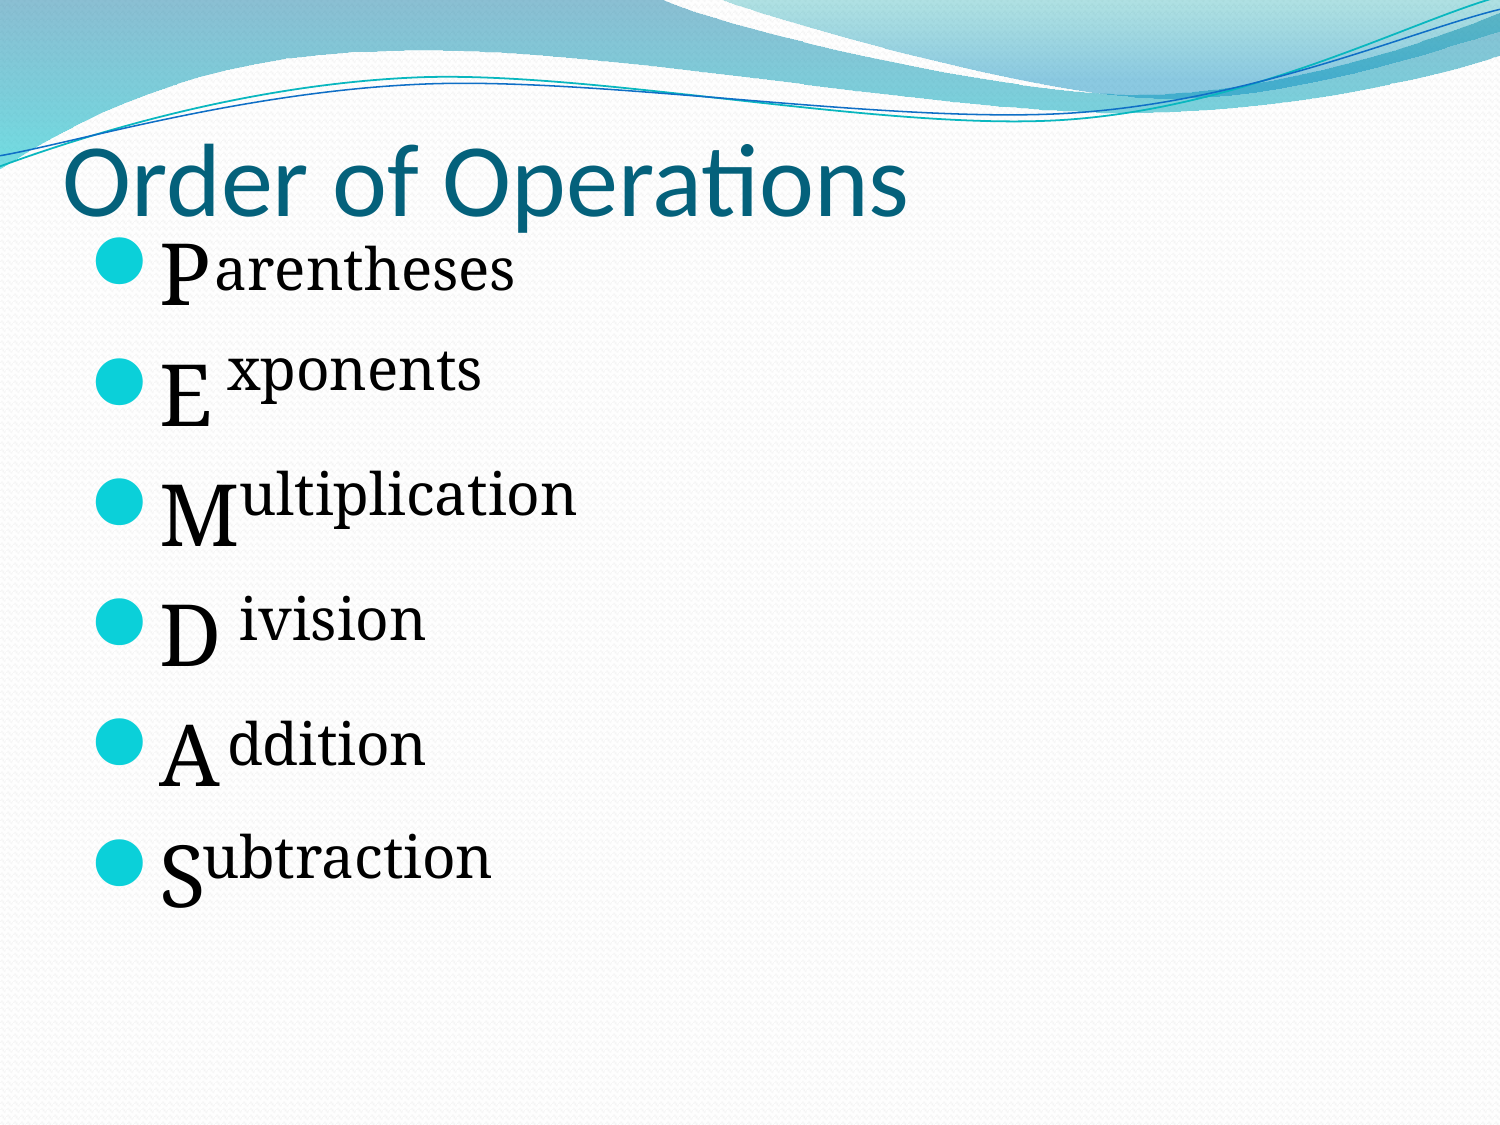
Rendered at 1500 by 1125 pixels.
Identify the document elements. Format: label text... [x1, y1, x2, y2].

text_box ivision [224, 575, 813, 660]
text_box ddition [212, 699, 800, 785]
text_box ubtraction [187, 812, 775, 898]
title Order of Operations [62, 50, 1413, 238]
text_box arentheses [199, 224, 788, 310]
text_box xponents [212, 324, 800, 410]
list P E M D A S [75, 212, 1425, 933]
text_box ultiplication [224, 450, 813, 535]
